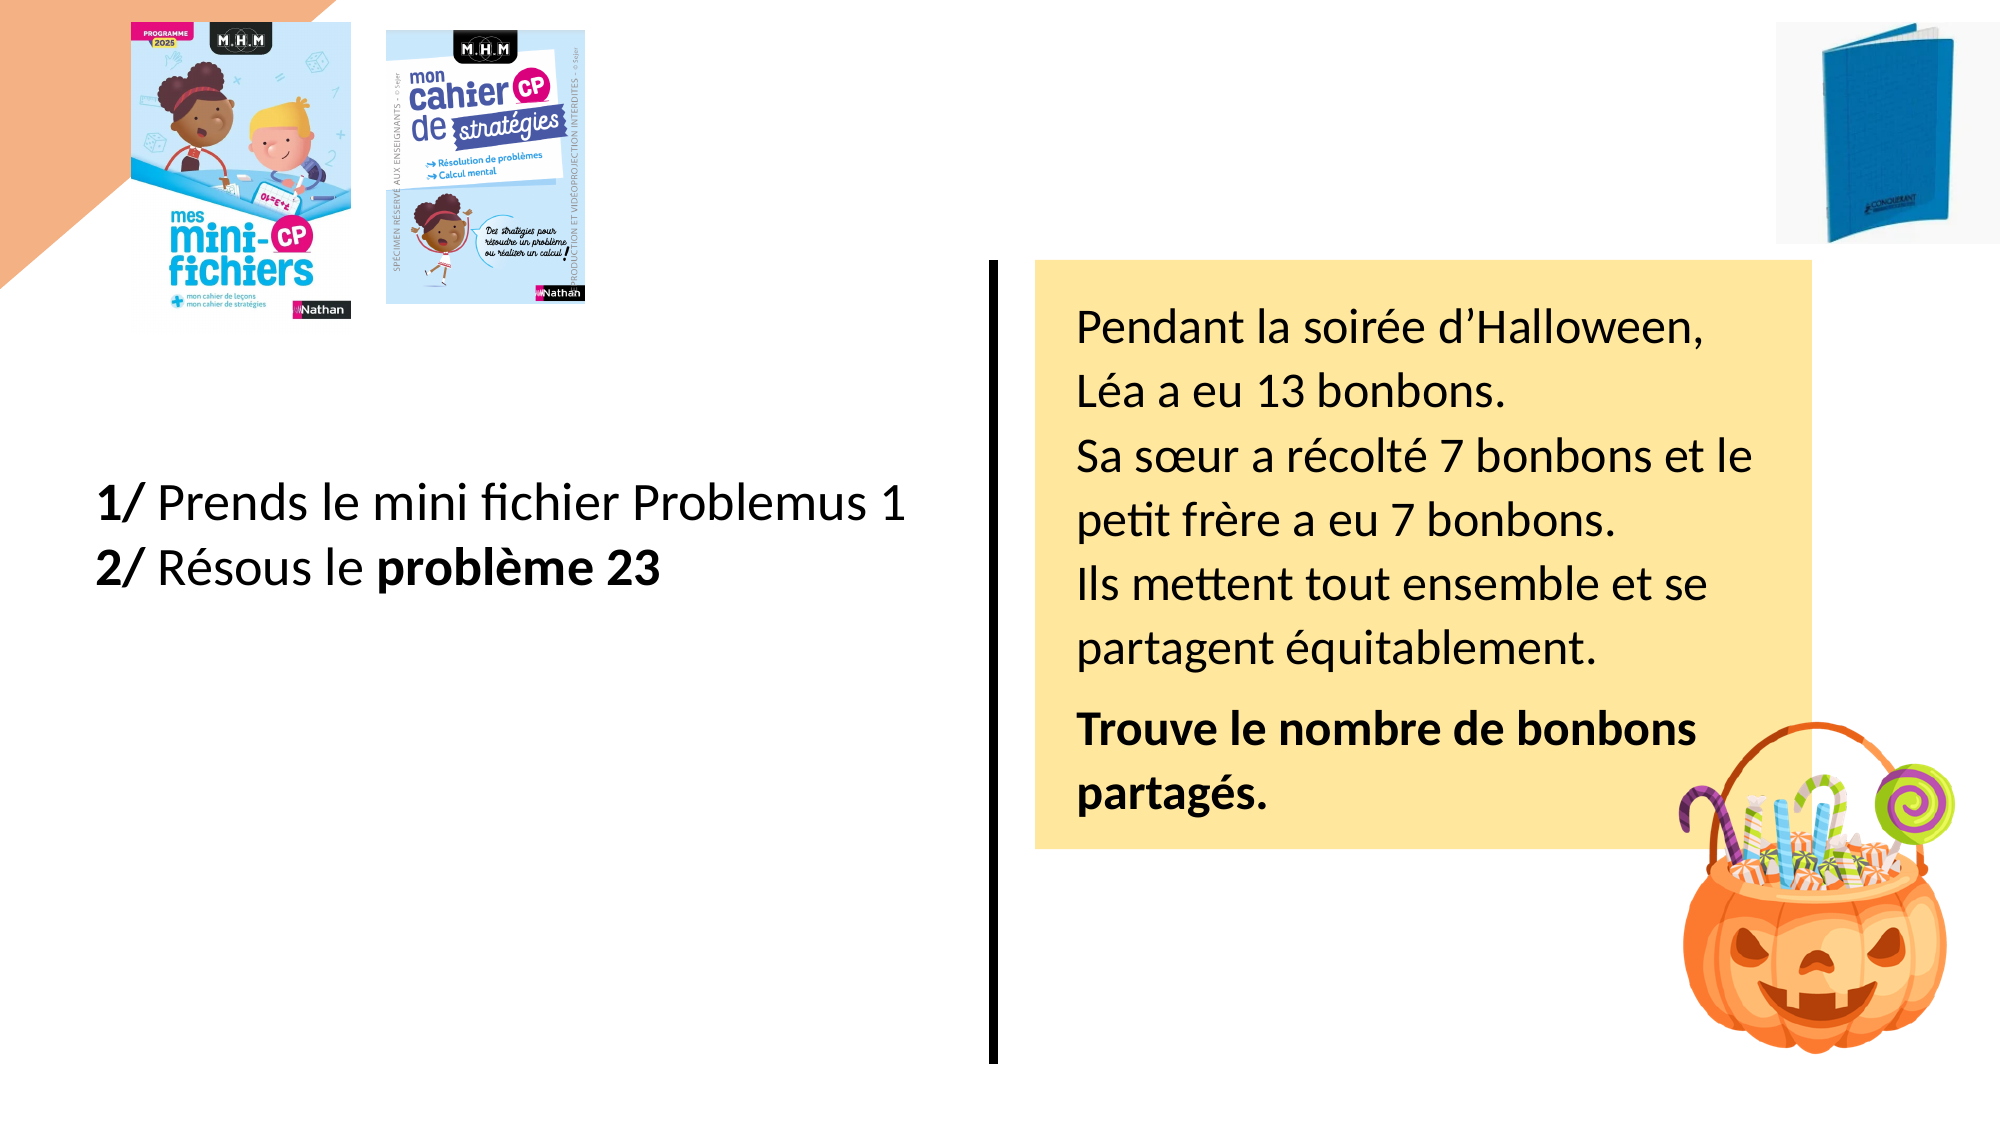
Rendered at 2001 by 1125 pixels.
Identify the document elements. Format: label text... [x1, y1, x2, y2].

picture [1655, 671, 1969, 1059]
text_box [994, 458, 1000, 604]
picture [386, 30, 585, 304]
text_box 1/ Prends le mini fichier Problemus 1 2/ Résous le problème 23 [80, 458, 993, 604]
picture [131, 22, 351, 334]
text_box [0, 0, 337, 290]
picture [1776, 22, 2000, 244]
text_box Pendant la soirée d’Halloween, Léa a eu 13 bonbons. Sa sœur a récolté 7 bonbons et le petit frère a eu 7 bonbons. Ils mettent tout ensemble et se partagent équitablement. Trouve le nombre de bonbons partagés. [1035, 259, 1812, 850]
